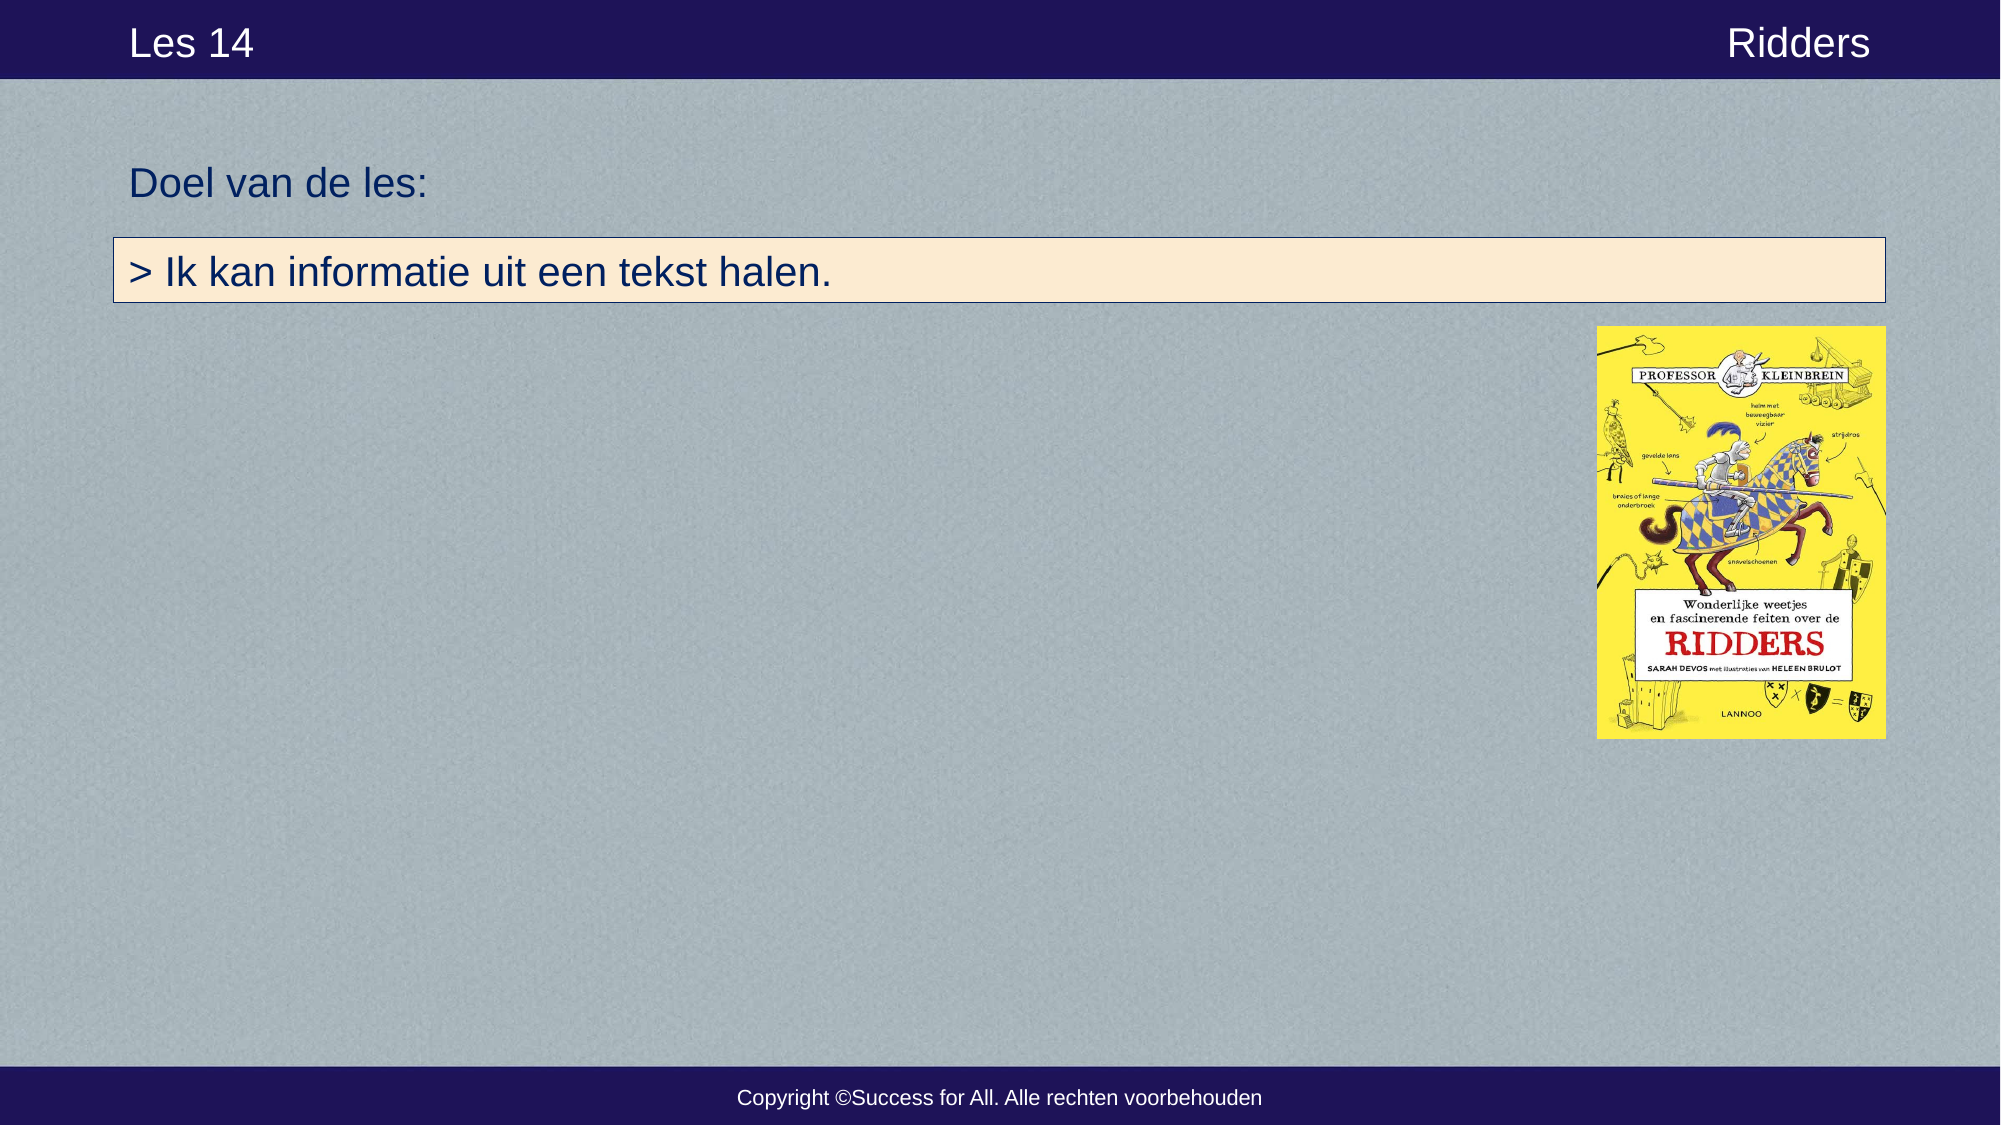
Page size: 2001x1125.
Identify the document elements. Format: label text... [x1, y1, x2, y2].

text_box Copyright ©Success for All. Alle rechten voorbehouden [0, 1076, 2000, 1125]
text_box Ridders [999, 8, 1886, 73]
text_box > Ik kan informatie uit een tekst halen. [113, 237, 1886, 303]
text_box Doel van de les: [113, 148, 1635, 214]
picture [0, 0, 2001, 1125]
text_box Les 14 [114, 8, 354, 73]
